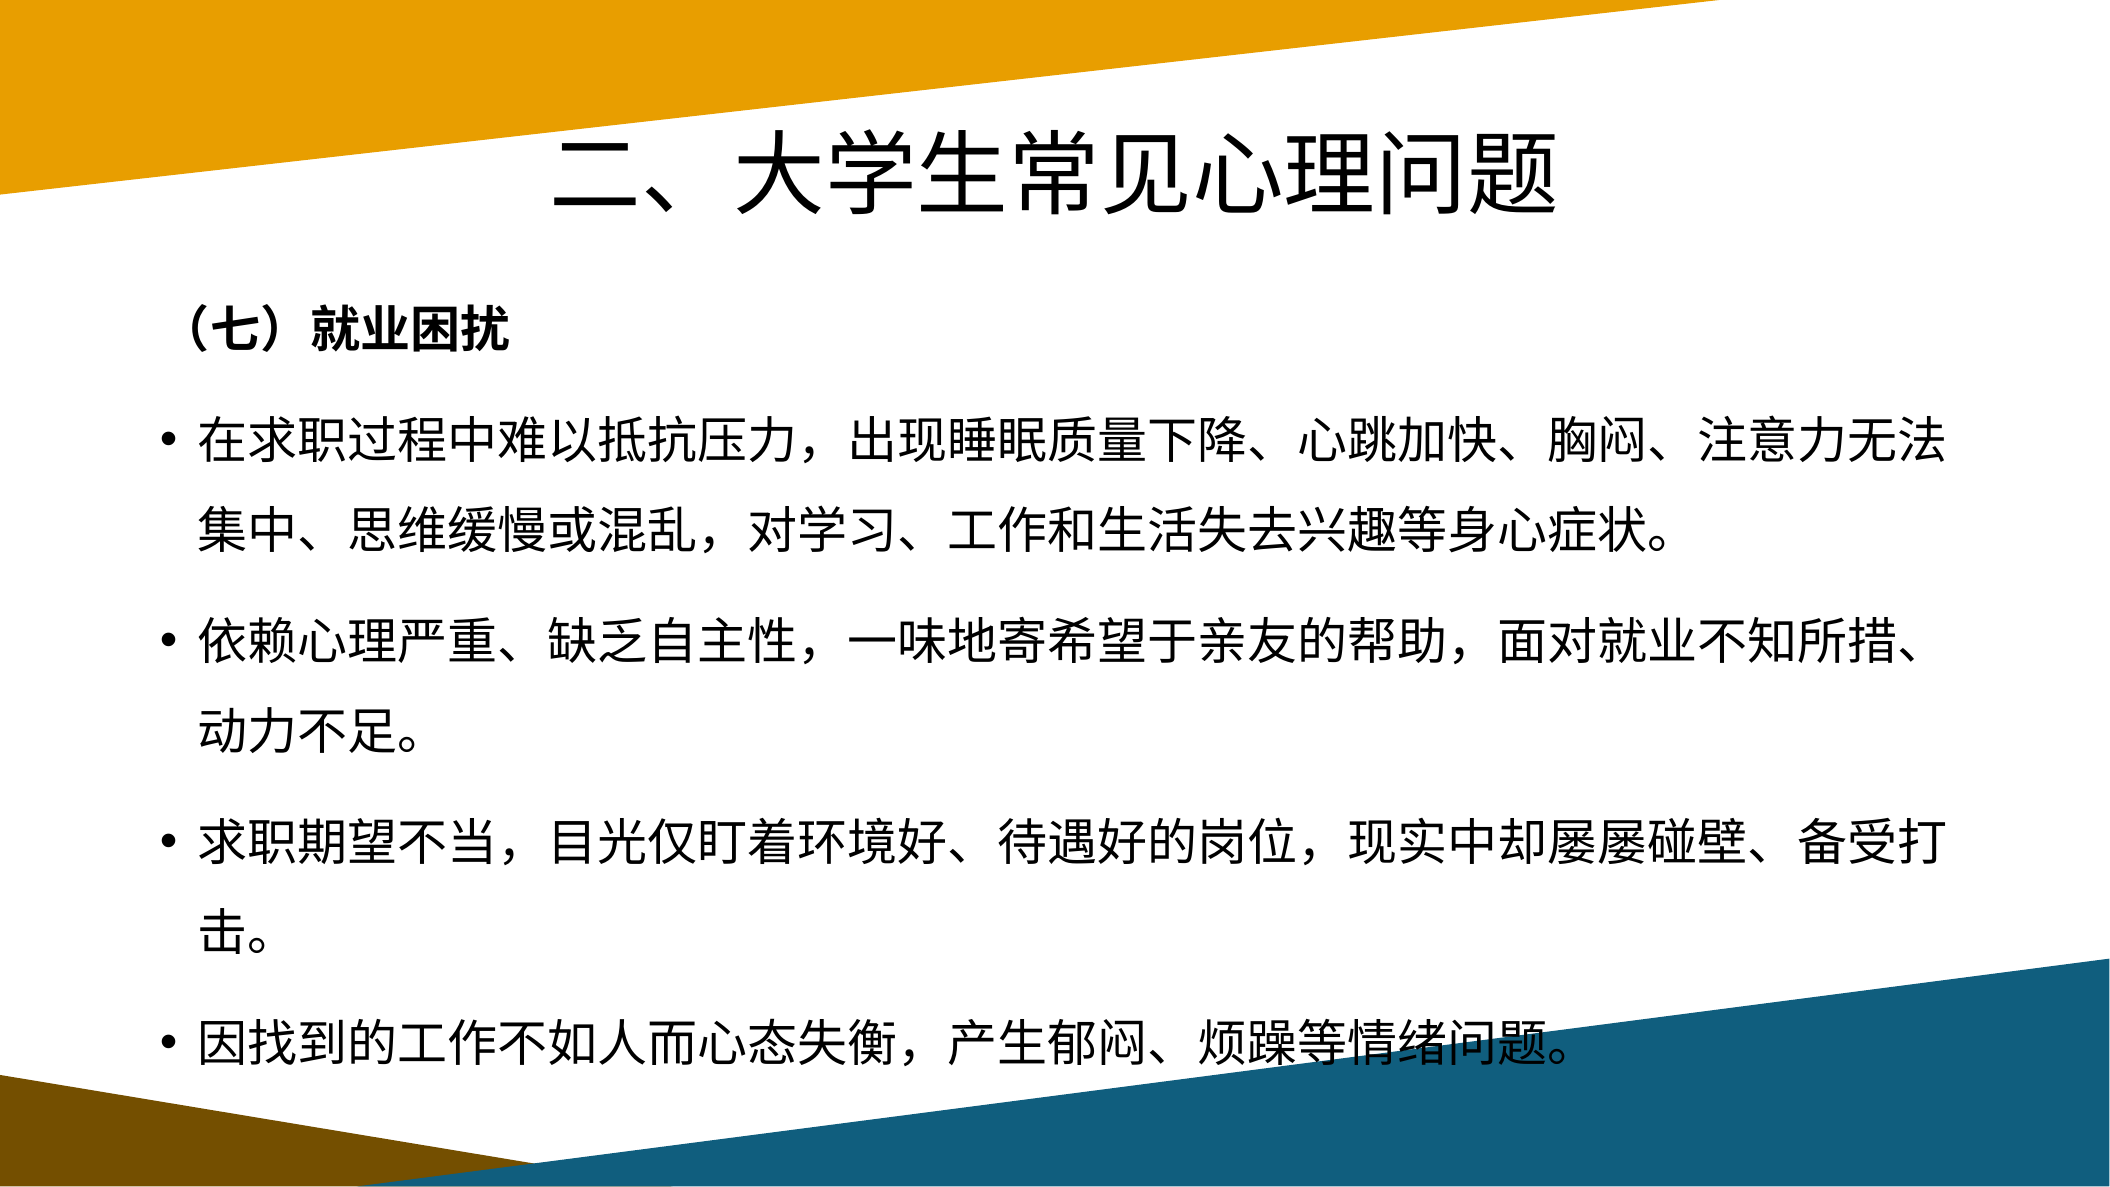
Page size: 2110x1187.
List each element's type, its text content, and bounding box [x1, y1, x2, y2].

list （七）就业困扰 在求职过程中难以抵抗压力，出现睡眠质量下降、心跳加快、胸闷、注意力无法集中、思维缓慢或混乱，对学习、工作和生活失去兴趣等身心症状。 依赖心理严重、缺乏自主性，一味地寄希望于亲友的帮助，面对就业不知所措、动力不足。 求职期望不当，目光仅盯着环境好、待遇好的岗位，现实中却屡屡碰壁、备受打击。 因找到的工作不如人而心态失衡，产生郁闷、烦躁等情绪问题。 [145, 260, 1965, 1107]
title 二、大学生常见心理问题 [145, 63, 1965, 260]
